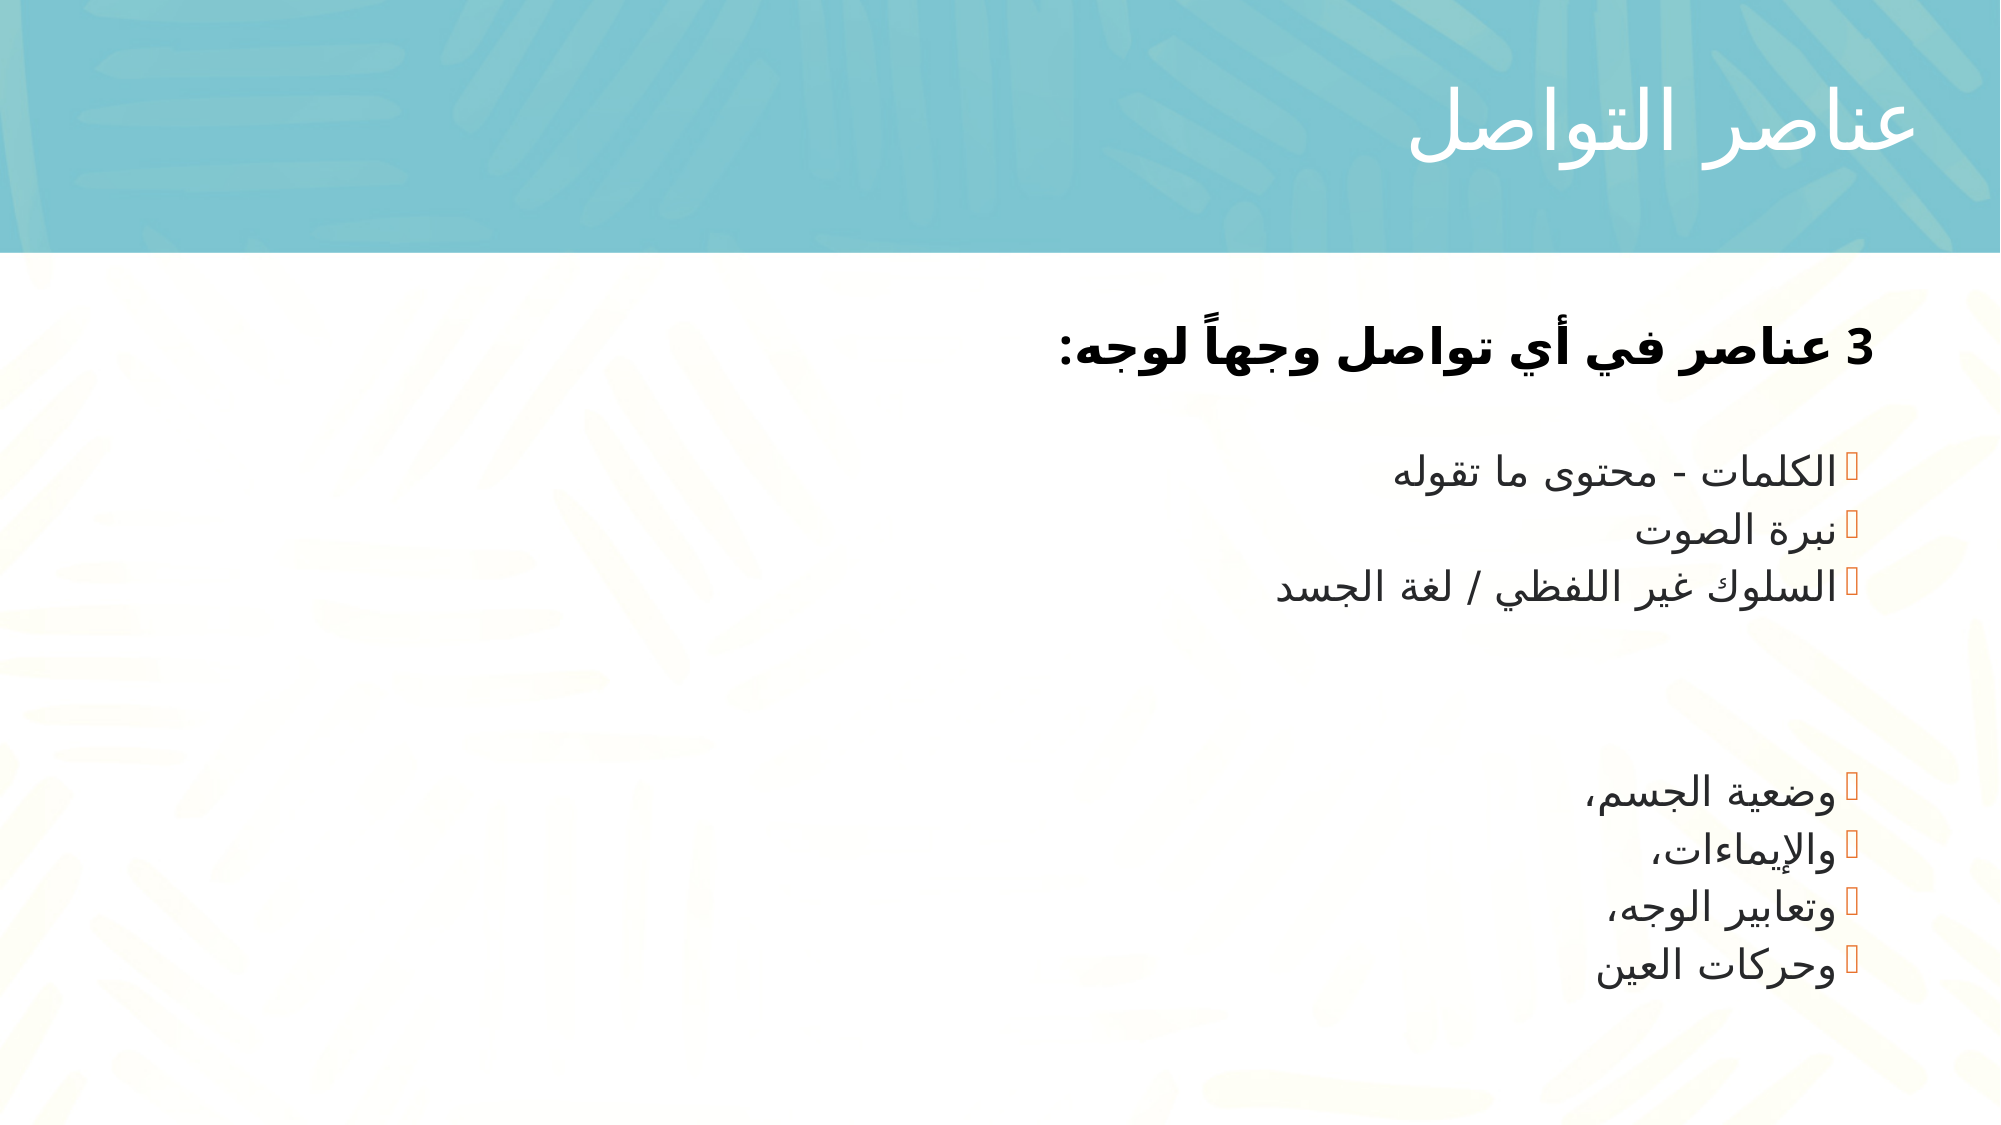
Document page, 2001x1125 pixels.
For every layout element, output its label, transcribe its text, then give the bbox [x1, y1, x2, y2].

title عناصر التواصل [61, 33, 1938, 220]
text_box 3 عناصر في أي تواصل وجهاً لوجه: [423, 306, 1889, 442]
picture [0, 0, 2000, 1125]
list الكلمات - محتوى ما تقوله نبرة الصوت السلوك غير اللفظي / لغة الجسد وضعية الجسم، والإيماءات، وتعابير الوجه، وحركات العين [294, 442, 1890, 1104]
